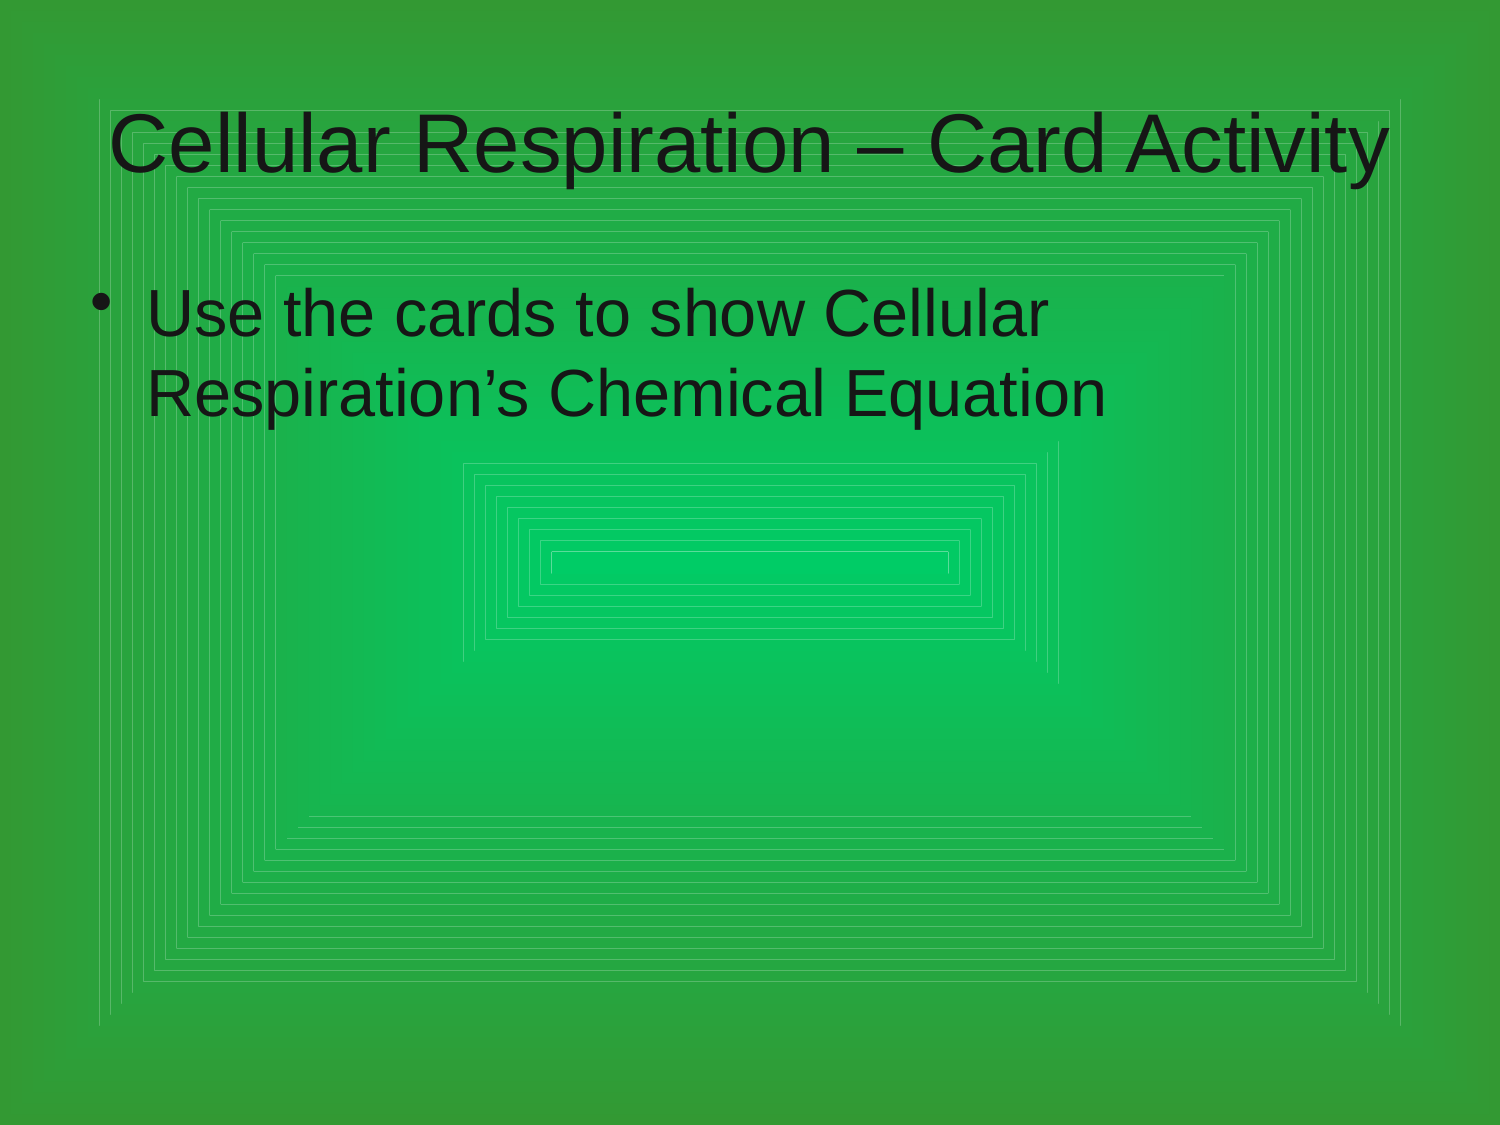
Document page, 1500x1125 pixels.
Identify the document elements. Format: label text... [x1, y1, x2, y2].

title Cellular Respiration – Card Activity [74, 44, 1426, 233]
list Use the cards to show Cellular Respiration’s Chemical Equation [74, 262, 1426, 1006]
